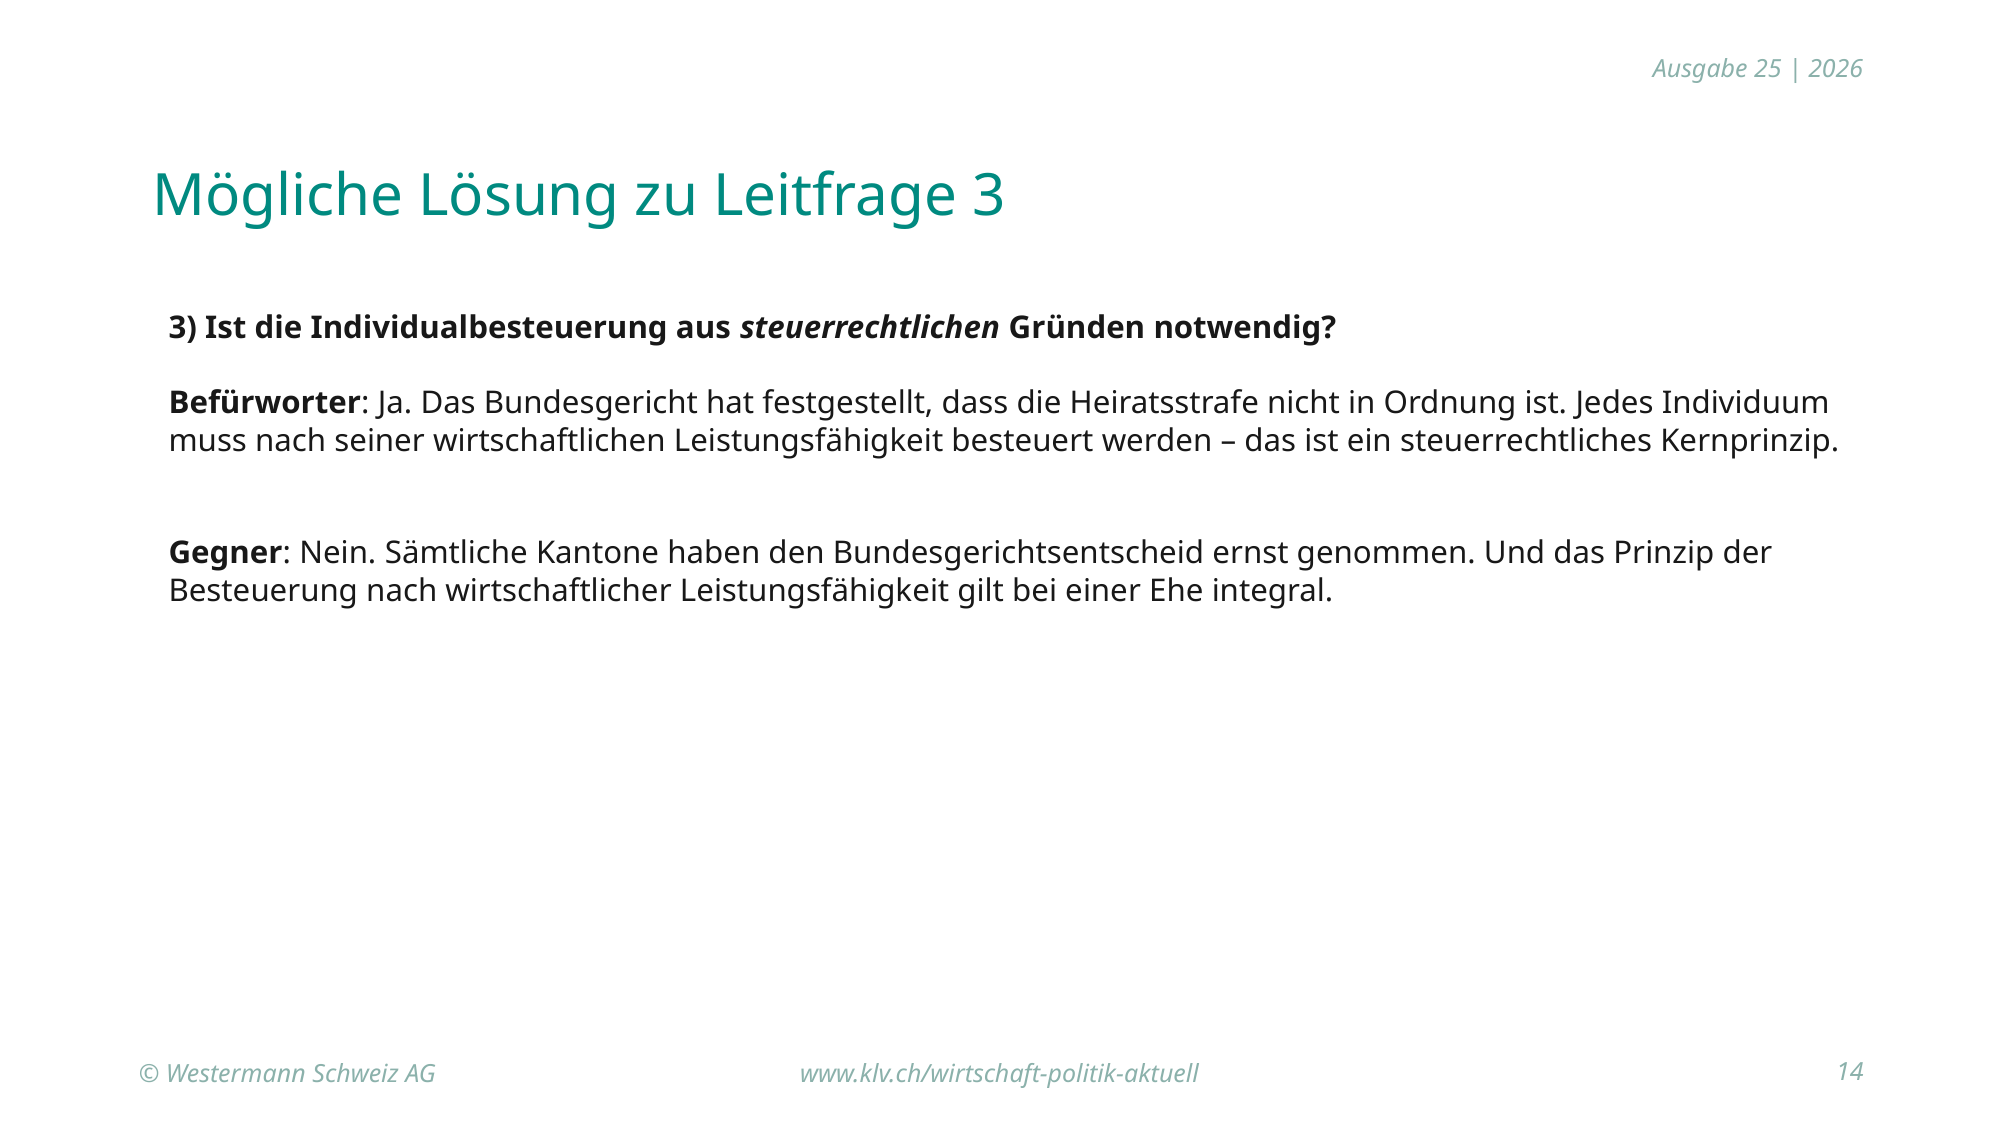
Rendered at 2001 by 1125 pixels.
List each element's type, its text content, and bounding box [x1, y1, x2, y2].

text_box Mögliche Lösung zu Leitfrage 3 [137, 92, 1863, 300]
text_box 3) Ist die Individualbesteuerung aus steuerrechtlichen Gründen notwendig? Befürworter: Ja. Das Bundesgericht hat festgestellt, dass die Heiratsstrafe nicht in Ordnung ist. Jedes Individuum muss nach seiner wirtschaftlichen Leistungsfähigkeit besteuert werden – das ist ein steuerrechtliches Kernprinzip. Gegner: Nein. Sämtliche Kantone haben den Bundesgerichtsentscheid ernst genommen. Und das Prinzip der Besteuerung nach wirtschaftlicher Leistungsfähigkeit gilt bei einer Ehe integral. [153, 300, 1908, 615]
